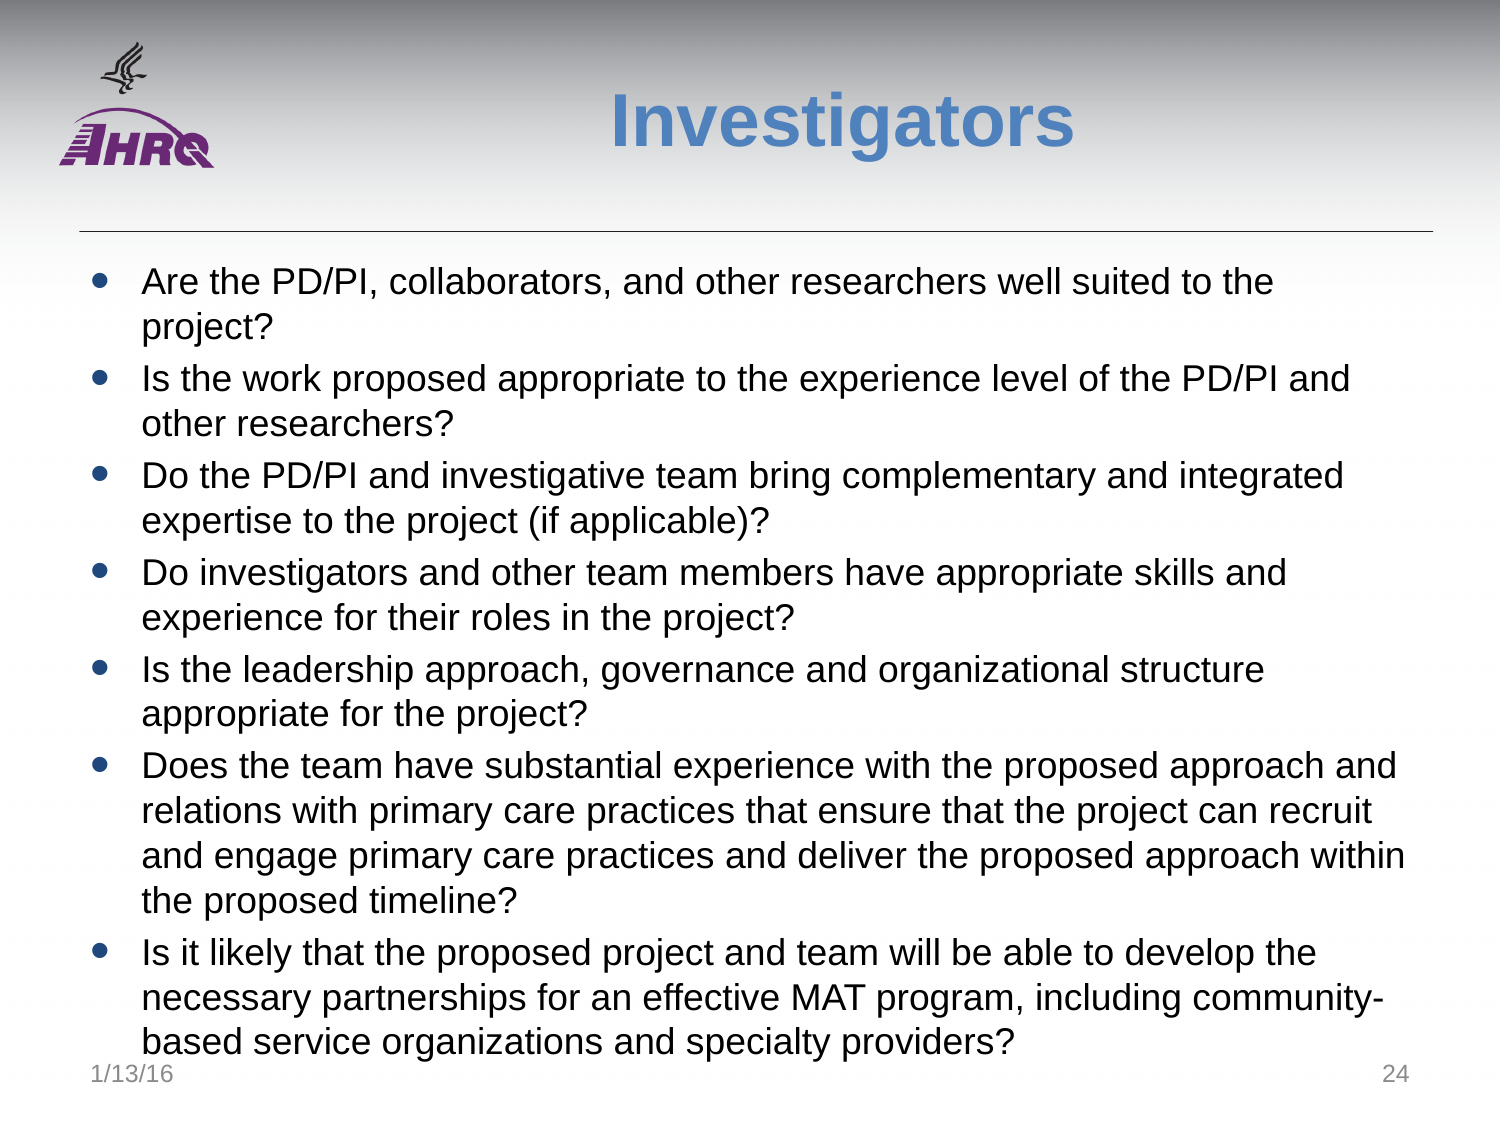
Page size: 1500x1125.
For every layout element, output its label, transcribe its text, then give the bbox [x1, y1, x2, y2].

list Are the PD/PI, collaborators, and other researchers well suited to the project? Is the work proposed appropriate to the experience level of the PD/PI and other researchers? Do the PD/PI and investigative team bring complementary and integrated expertise to the project (if applicable)? Do investigators and other team members have appropriate skills and experience for their roles in the project? Is the leadership approach, governance and organizational structure appropriate for the project? Does the team have substantial experience with the proposed approach and relations with primary care practices that ensure that the project can recruit and engage primary care practices and deliver the proposed approach within the proposed timeline? Is it likely that the proposed project and team will be able to develop the necessary partnerships for an effective MAT program, including community-based service organizations and specialty providers? [75, 249, 1425, 1075]
title Investigators [262, 45, 1425, 188]
picture [0, 0, 1500, 1125]
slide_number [75, 1042, 425, 1103]
slide_number 24 [1074, 1042, 1425, 1103]
